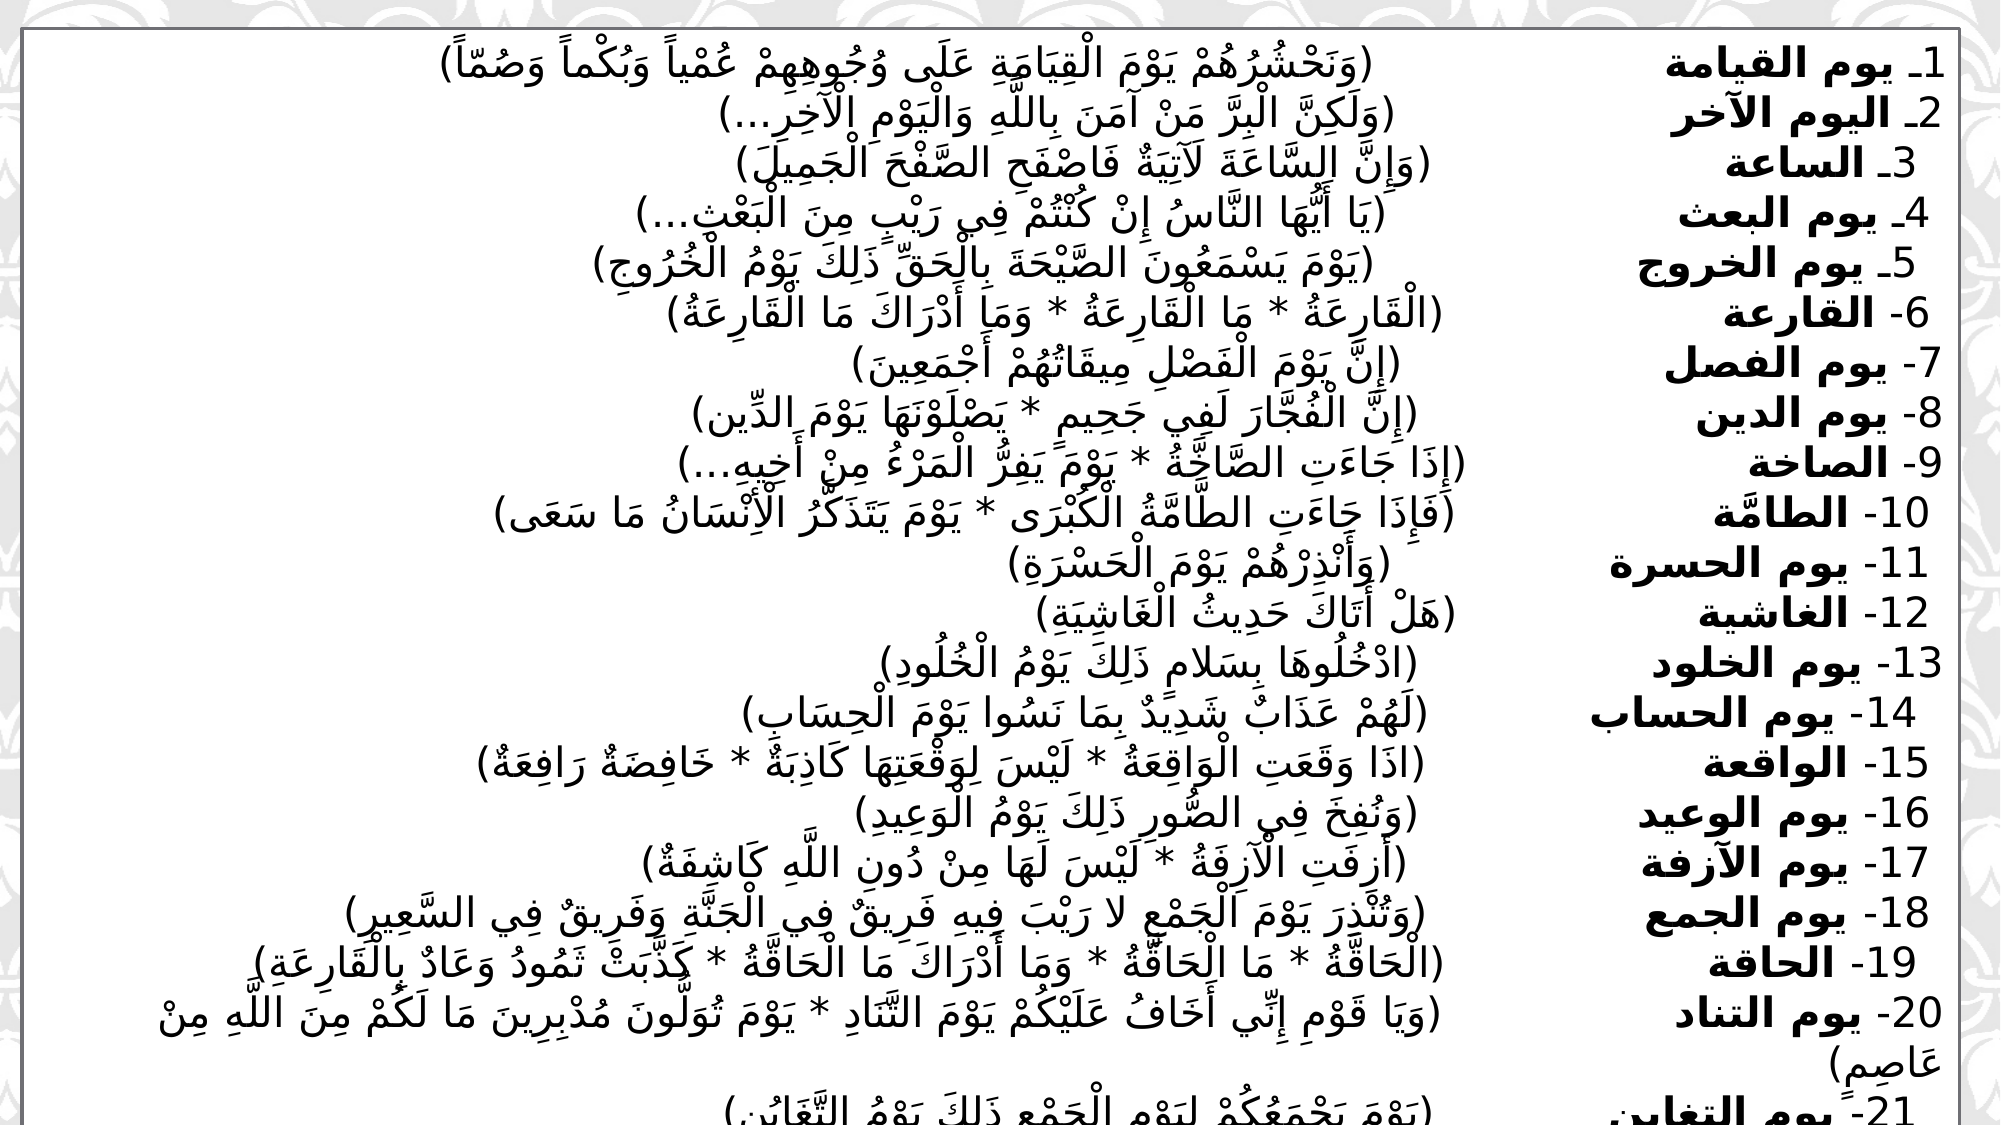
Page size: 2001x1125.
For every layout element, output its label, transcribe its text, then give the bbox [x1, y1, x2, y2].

text_box 1ـ يوم القيامة (وَنَحْشُرُهُمْ يَوْمَ الْقِيَامَةِ عَلَى وُجُوهِهِمْ عُمْياً وَبُكْماً وَصُمّاً) 2ـ اليوم الآخر (وَلَكِنَّ الْبِرَّ مَنْ آمَنَ بِاللَّهِ وَالْيَوْمِ الْآخِرِ...) 3ـ الساعة (وَإِنَّ السَّاعَةَ لَآتِيَةٌ فَاصْفَحِ الصَّفْحَ الْجَمِيلَ) 4ـ يوم البعث (يَا أَيُّهَا النَّاسُ إِنْ كُنْتُمْ فِي رَيْبٍ مِنَ الْبَعْثِ...) 5ـ يوم الخروج (يَوْمَ يَسْمَعُونَ الصَّيْحَةَ بِالْحَقِّ ذَلِكَ يَوْمُ الْخُرُوجِ) 6- القارعة (الْقَارِعَةُ * مَا الْقَارِعَةُ * وَمَا أَدْرَاكَ مَا الْقَارِعَةُ) 7- يوم الفصل (إِنَّ يَوْمَ الْفَصْلِ مِيقَاتُهُمْ أَجْمَعِينَ) 8- يوم الدين (إِنَّ الْفُجَّارَ لَفِي جَحِيمٍ * يَصْلَوْنَهَا يَوْمَ الدِّين) 9- الصاخة (إِذَا جَاءَتِ الصَّاخَّةُ * يَوْمَ يَفِرُّ الْمَرْءُ مِنْ أَخِيهِ...) 10- الطامَّة (فَإِذَا جَاءَتِ الطَّامَّةُ الْكُبْرَى * يَوْمَ يَتَذَكَّرُ الْأِنْسَانُ مَا سَعَى) 11- يوم الحسرة (وَأَنْذِرْهُمْ يَوْمَ الْحَسْرَةِ) 12- الغاشية (هَلْ أَتَاكَ حَدِيثُ الْغَاشِيَةِ) 13- يوم الخلود (ادْخُلُوهَا بِسَلامٍ ذَلِكَ يَوْمُ الْخُلُودِ) 14- يوم الحساب (لَهُمْ عَذَابٌ شَدِيدٌ بِمَا نَسُوا يَوْمَ الْحِسَابِ) 15- الواقعة (اذَا وَقَعَتِ الْوَاقِعَةُ * لَيْسَ لِوَقْعَتِهَا كَاذِبَةٌ * خَافِضَةٌ رَافِعَةٌ) 16- يوم الوعيد (وَنُفِخَ فِي الصُّورِ ذَلِكَ يَوْمُ الْوَعِيدِ) 17- يوم الآزفة (أزِفَتِ الْآزِفَةُ * لَيْسَ لَهَا مِنْ دُونِ اللَّهِ كَاشِفَةٌ) 18- يوم الجمع (وَتُنْذِرَ يَوْمَ الْجَمْعِ لا رَيْبَ فِيهِ فَرِيقٌ فِي الْجَنَّةِ وَفَرِيقٌ فِي السَّعِيرِ) 19- الحاقة (الْحَاقَّةُ * مَا الْحَاقَّةُ * وَمَا أَدْرَاكَ مَا الْحَاقَّةُ * كَذَّبَتْ ثَمُودُ وَعَادٌ بِالْقَارِعَةِ) 20- يوم التناد (وَيَا قَوْمِ إِنِّي أَخَافُ عَلَيْكُمْ يَوْمَ التَّنَادِ * يَوْمَ تُوَلُّونَ مُدْبِرِينَ مَا لَكُمْ مِنَ اللَّهِ مِنْ عَاصِمٍ) 21- يوم التغابن (يَوْمَ يَجْمَعُكُمْ لِيَوْمِ الْجَمْعِ ذَلِكَ يَوْمُ التَّغَابُنِ) [20, 27, 1961, 1125]
